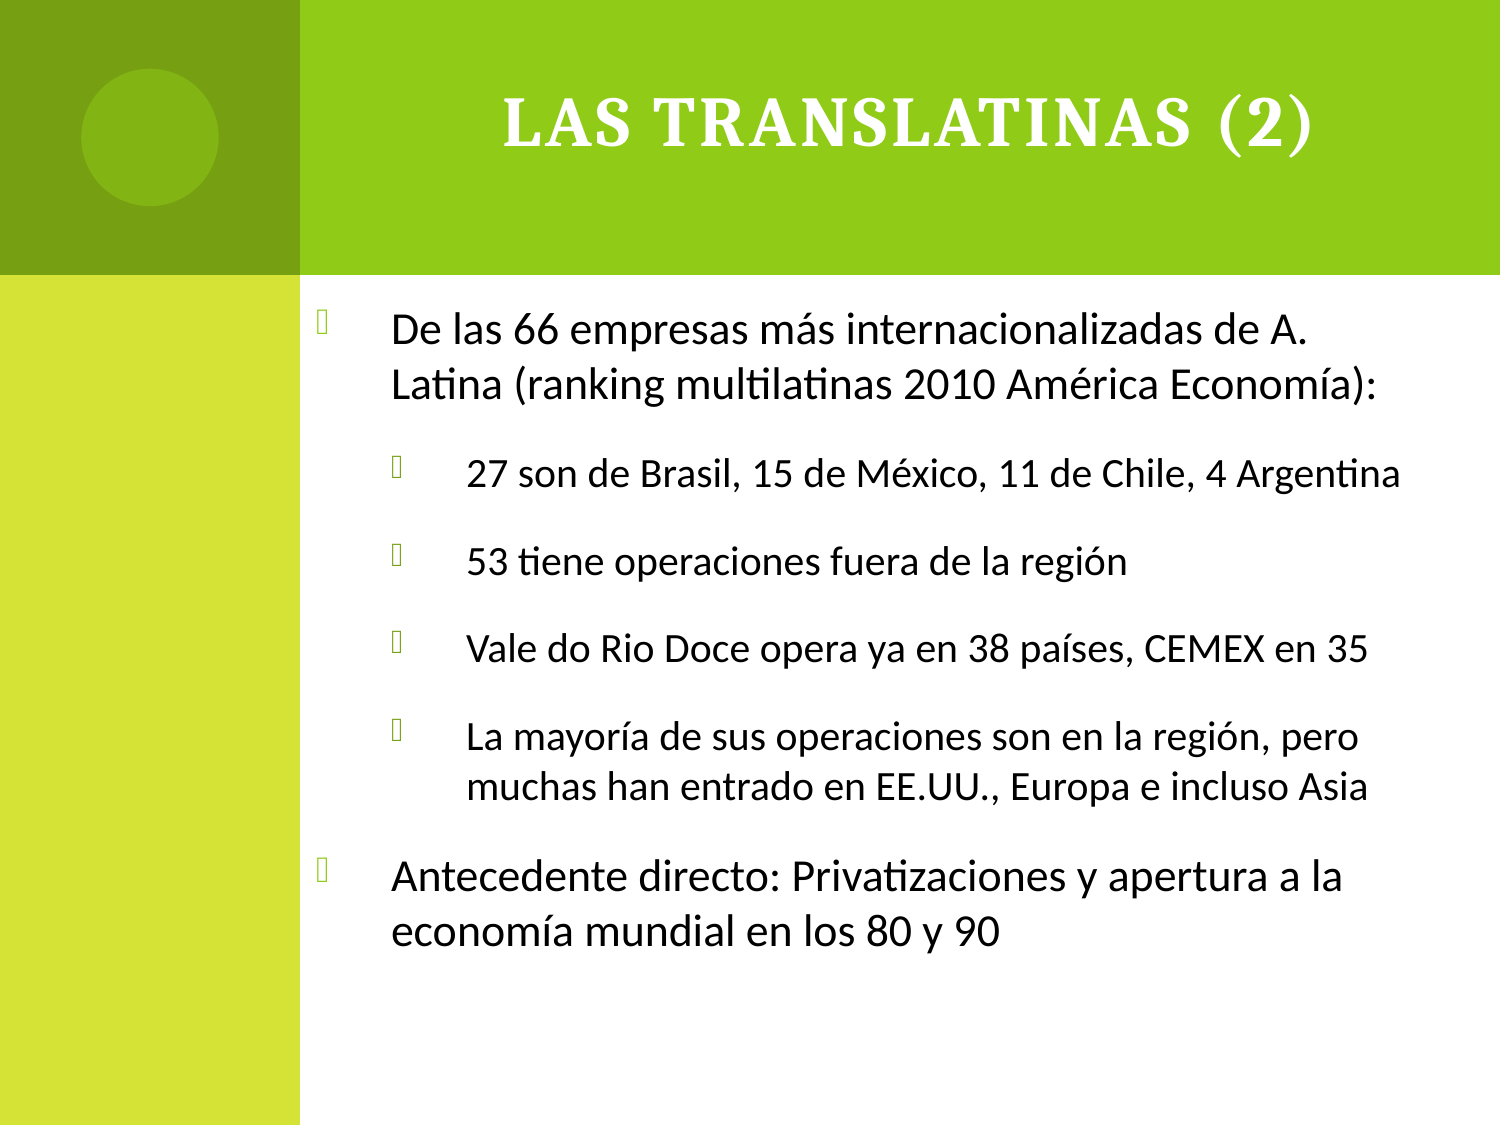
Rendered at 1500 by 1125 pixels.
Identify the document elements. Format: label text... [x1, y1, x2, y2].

list De las 66 empresas más internacionalizadas de A. Latina (ranking multilatinas 2010 América Economía): 27 son de Brasil, 15 de México, 11 de Chile, 4 Argentina 53 tiene operaciones fuera de la región Vale do Rio Doce opera ya en 38 países, CEMEX en 35 La mayoría de sus operaciones son en la región, pero muchas han entrado en EE.UU., Europa e incluso Asia Antecedente directo: Privatizaciones y apertura a la economía mundial en los 80 y 90 [301, 290, 1424, 1071]
title Las Translatinas (2) [399, 66, 1425, 256]
